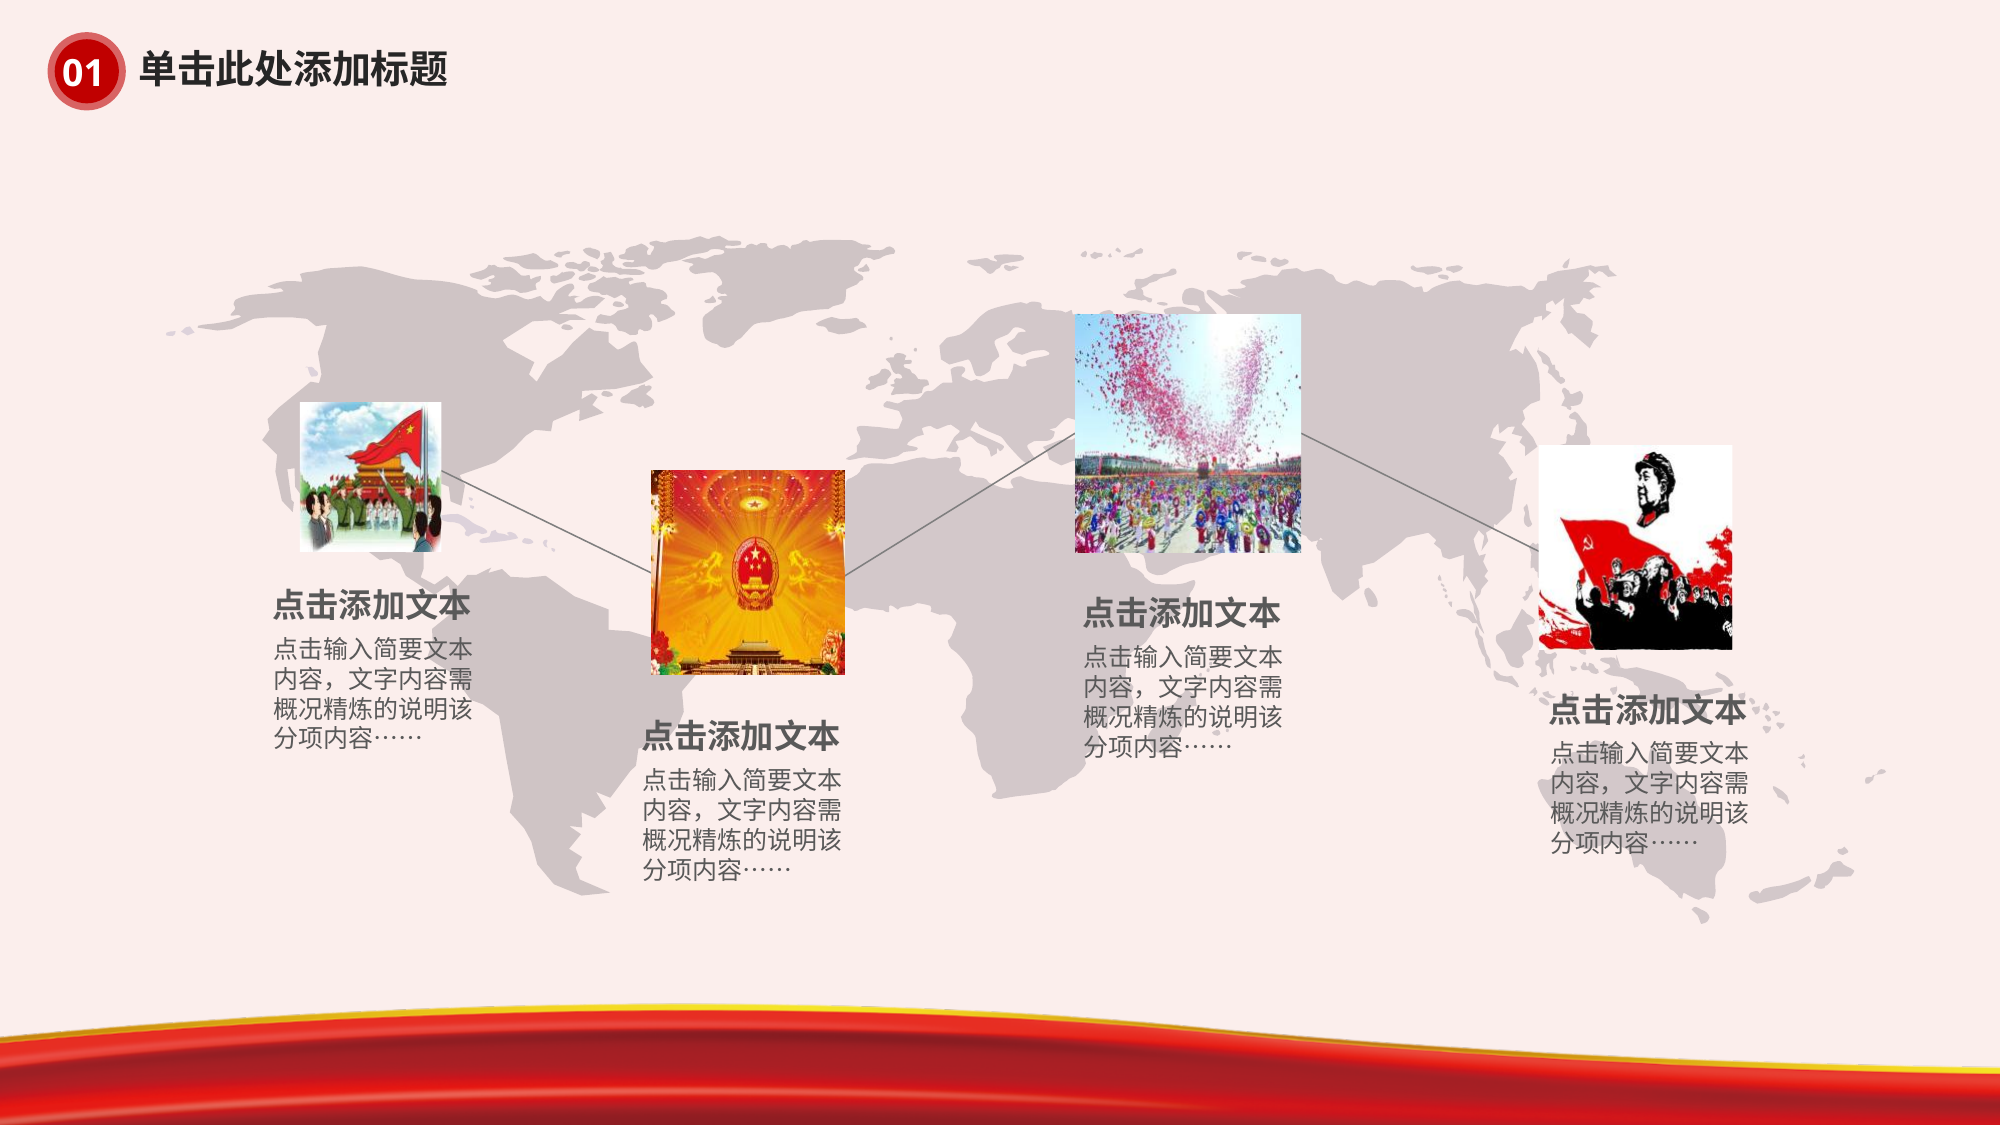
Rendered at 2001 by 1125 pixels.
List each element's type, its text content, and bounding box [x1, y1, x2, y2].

text_box [61, 101, 113, 111]
text_box 01 [47, 41, 149, 101]
text_box 单击此处添加标题 [123, 36, 482, 99]
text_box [165, 235, 1887, 925]
picture [0, 931, 2000, 1125]
text_box [61, 32, 112, 41]
